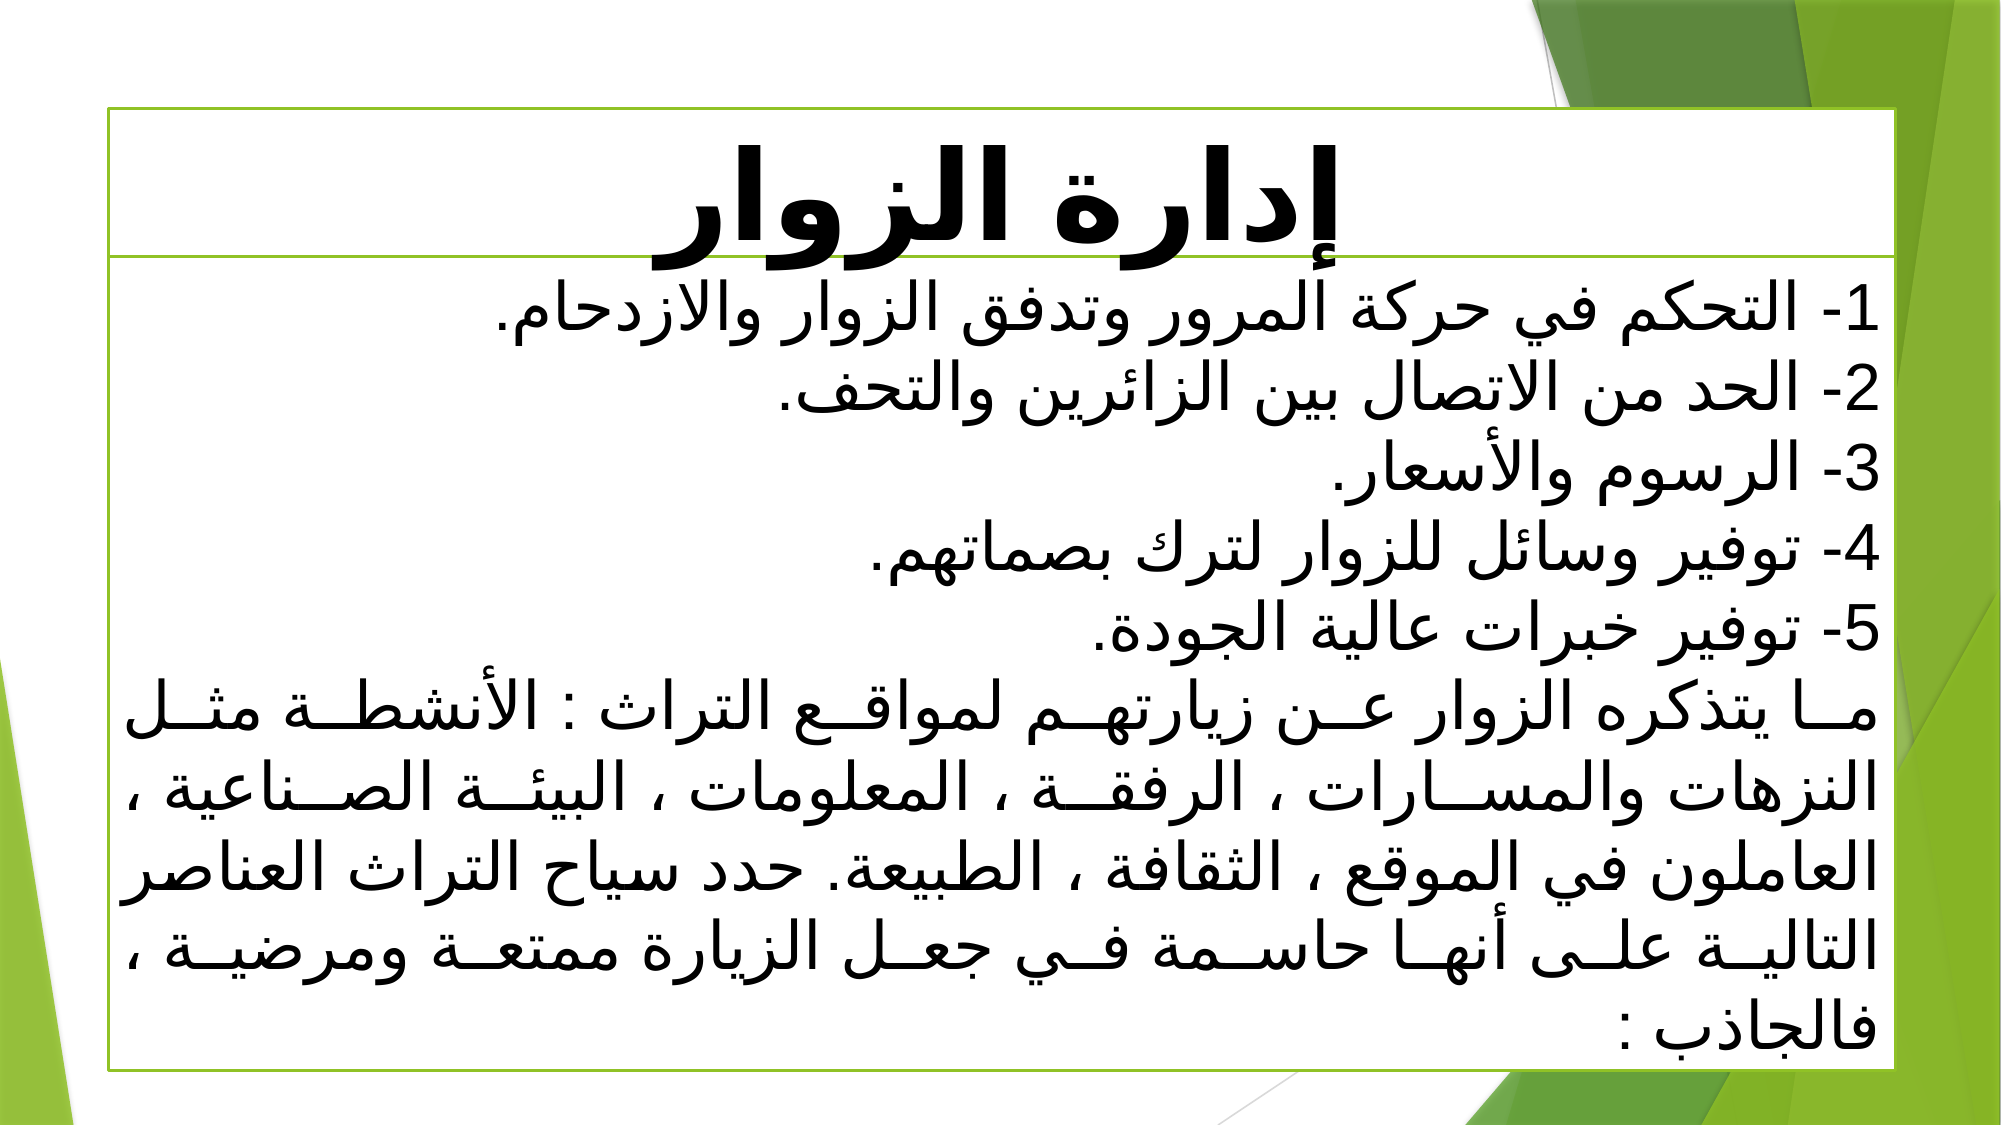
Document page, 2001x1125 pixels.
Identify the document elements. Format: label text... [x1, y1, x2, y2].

title إدارة الزوار [107, 107, 1897, 258]
text_box 1- التحكم في حركة المرور وتدفق الزوار والازدحام. 2- الحد من الاتصال بين الزائرين والتحف. 3- الرسوم والأسعار. 4- توفير وسائل للزوار لترك بصماتهم. 5- توفير خبرات عالية الجودة. ما يتذكره الزوار عن زيارتهم لمواقع التراث : الأنشطة مثل النزهات والمسارات ، الرفقة ، المعلومات ، البيئة الصناعية ، العاملون في الموقع ، الثقافة ، الطبيعة. حدد سياح التراث العناصر التالية على أنها حاسمة في جعل الزيارة ممتعة ومرضية ، فالجاذب : [107, 258, 1897, 1072]
